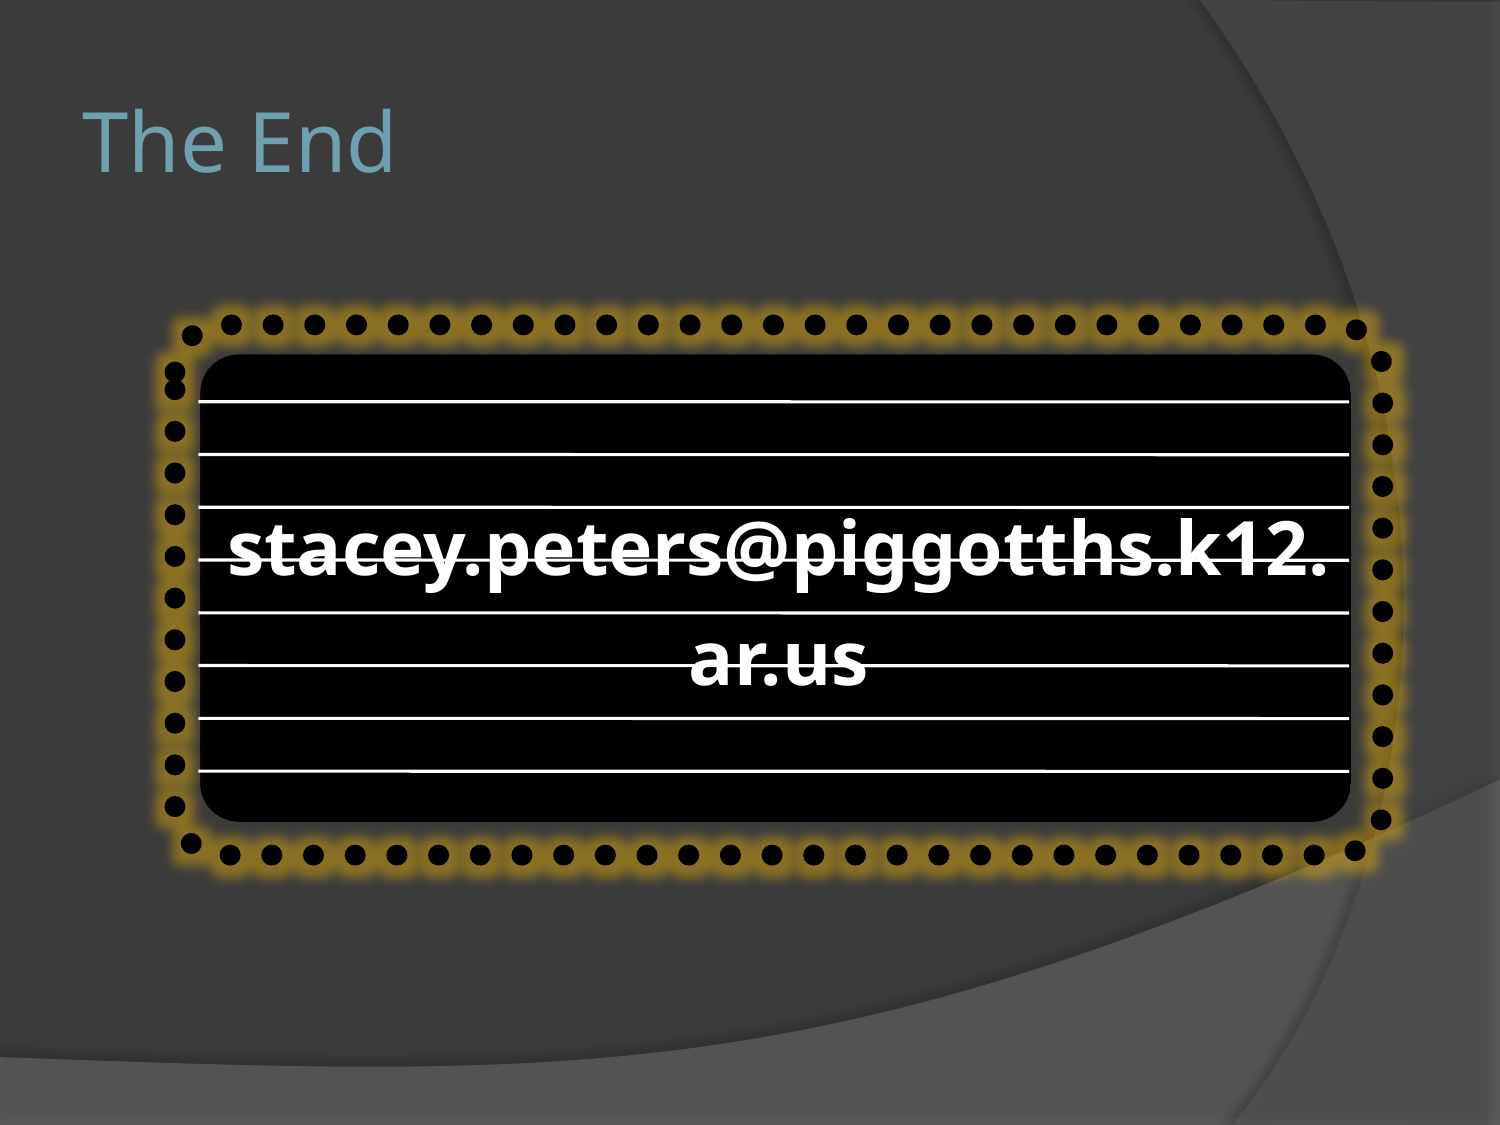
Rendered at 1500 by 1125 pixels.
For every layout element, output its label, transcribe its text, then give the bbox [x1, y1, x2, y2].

title The End [75, 45, 1300, 233]
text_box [174, 324, 1383, 856]
